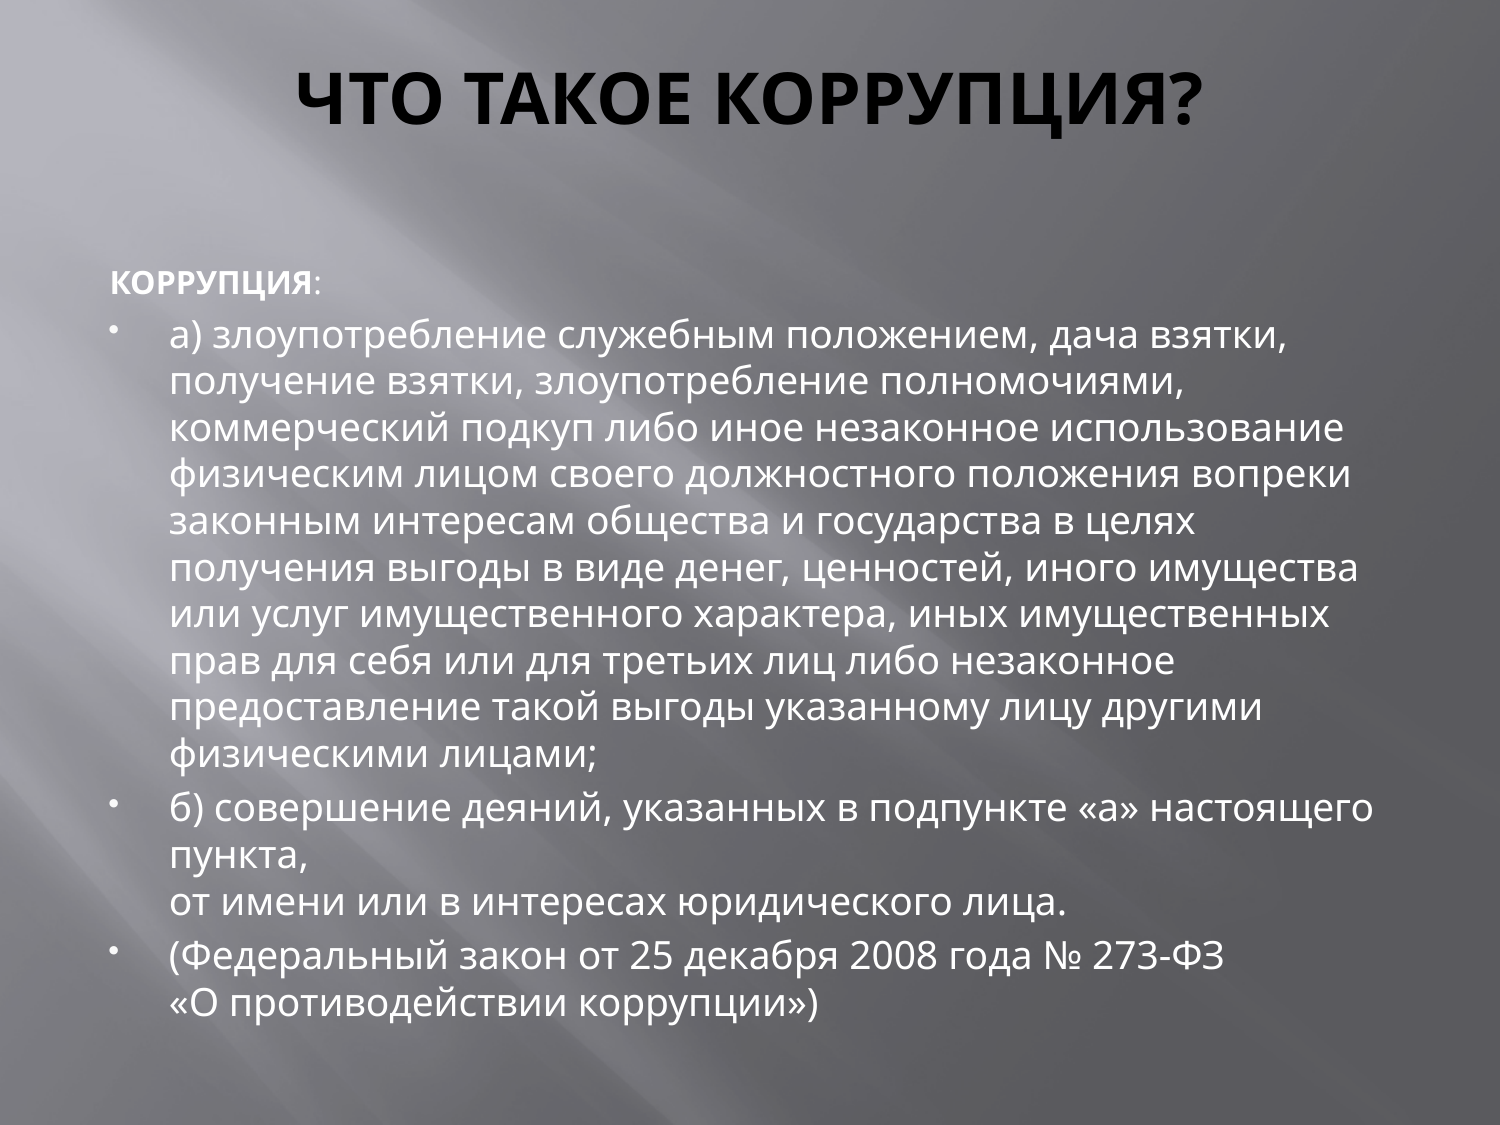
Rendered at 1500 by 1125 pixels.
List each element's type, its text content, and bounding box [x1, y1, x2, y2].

list КОРРУПЦИЯ: а) злоупотребление служебным положением, дача взятки, получение взятки, злоупотребление полномочиями, коммерческий подкуп либо иное незаконное использование физическим лицом своего должностного положения вопреки законным интересам общества и государства в целях получения выгоды в виде денег, ценностей, иного имущества или услуг имущественного характера, иных имущественных прав для себя или для третьих лиц либо незаконное предоставление такой выгоды указанному лицу другими физическими лицами; б) совершение деяний, указанных в подпункте «а» настоящего пункта, от имени или в интересах юридического лица. (Федеральный закон от 25 декабря 2008 года № 273-ФЗ «О противодействии коррупции») [75, 210, 1425, 1035]
title ЧТО ТАКОЕ КОРРУПЦИЯ? [75, 45, 1425, 210]
